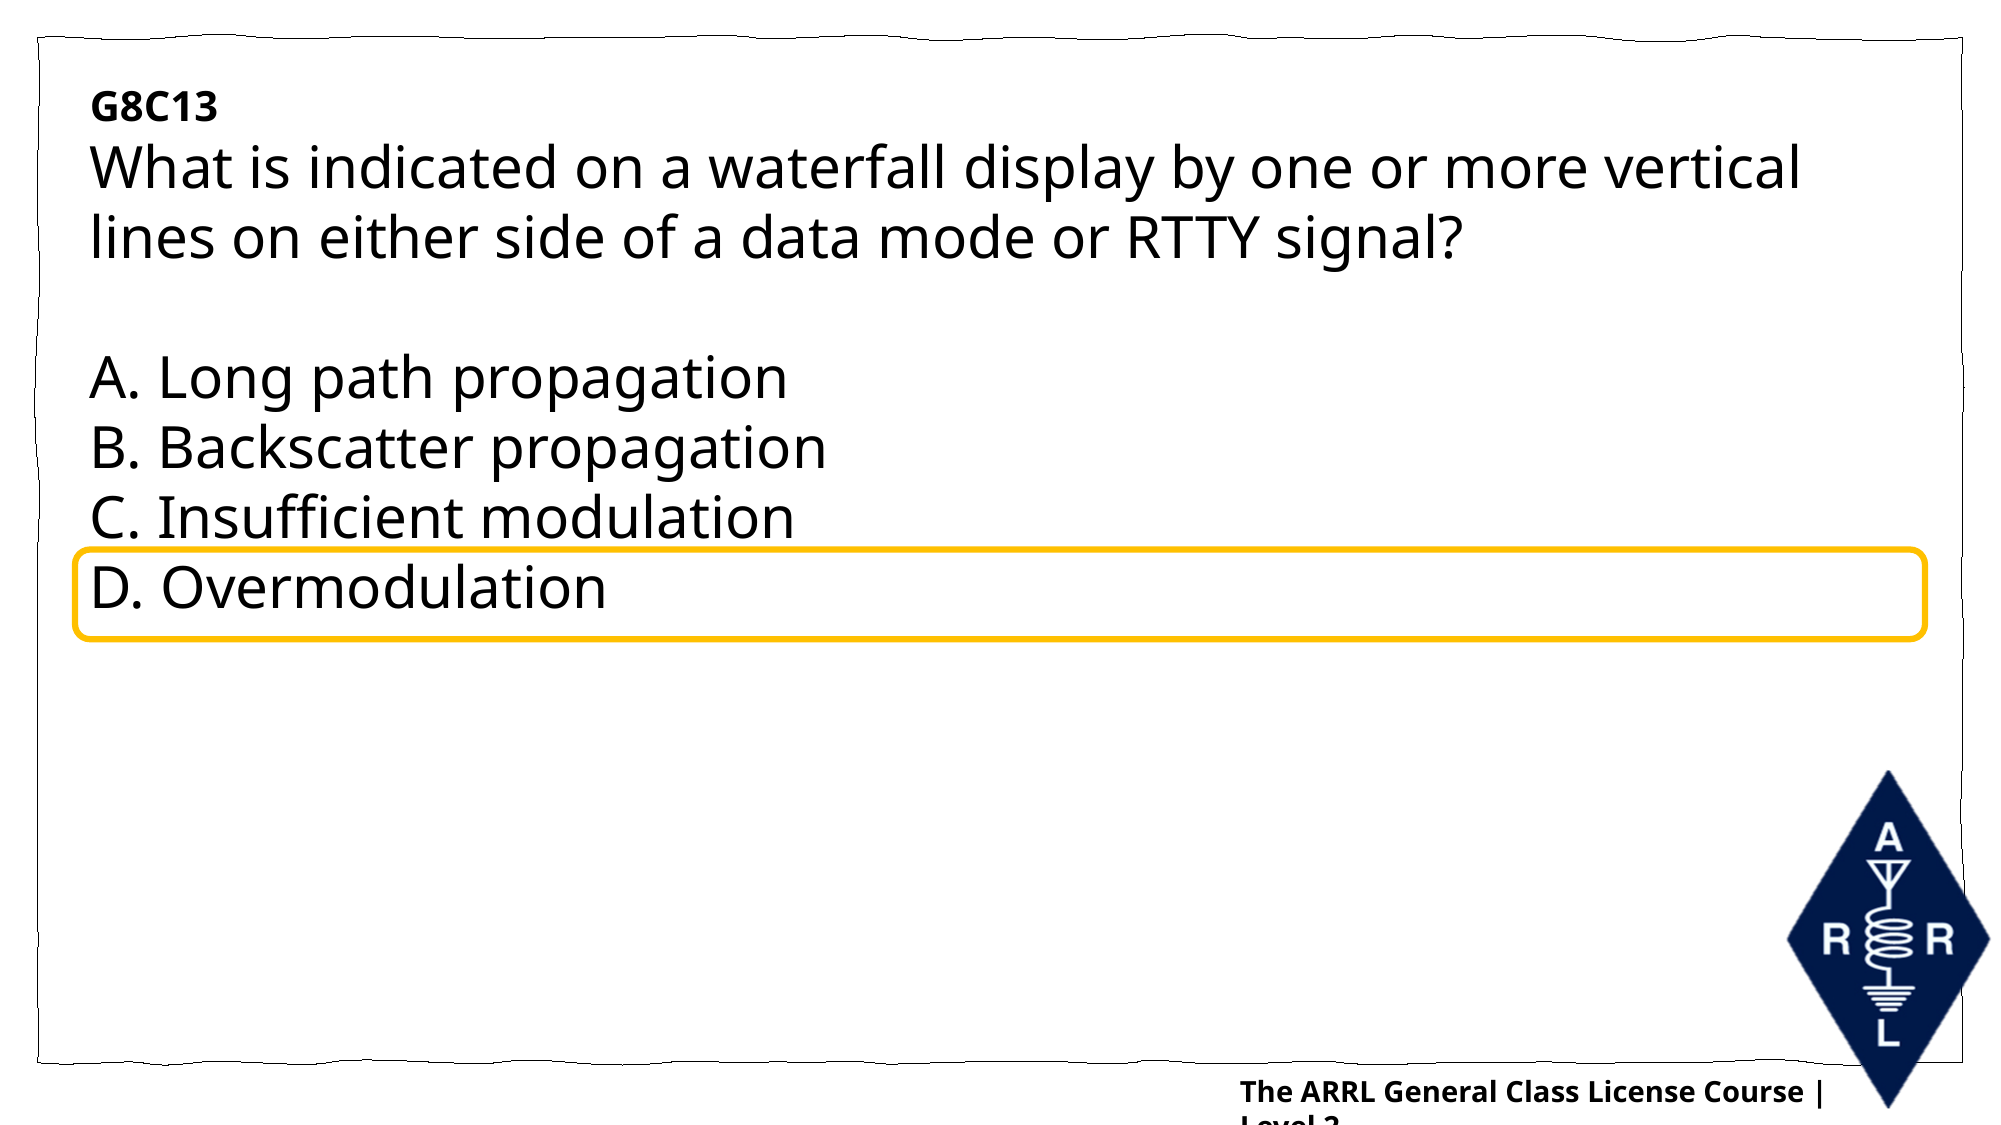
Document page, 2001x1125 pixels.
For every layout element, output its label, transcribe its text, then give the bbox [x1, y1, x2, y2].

text_box [73, 548, 1927, 641]
picture [1773, 752, 1999, 1125]
text_box G8C13 What is indicated on a waterfall display by one or more vertical lines on either side of a data mode or RTTY signal? A. Long path propagation B. Backscatter propagation C. Insufficient modulation D. Overmodulation [75, 72, 1850, 556]
